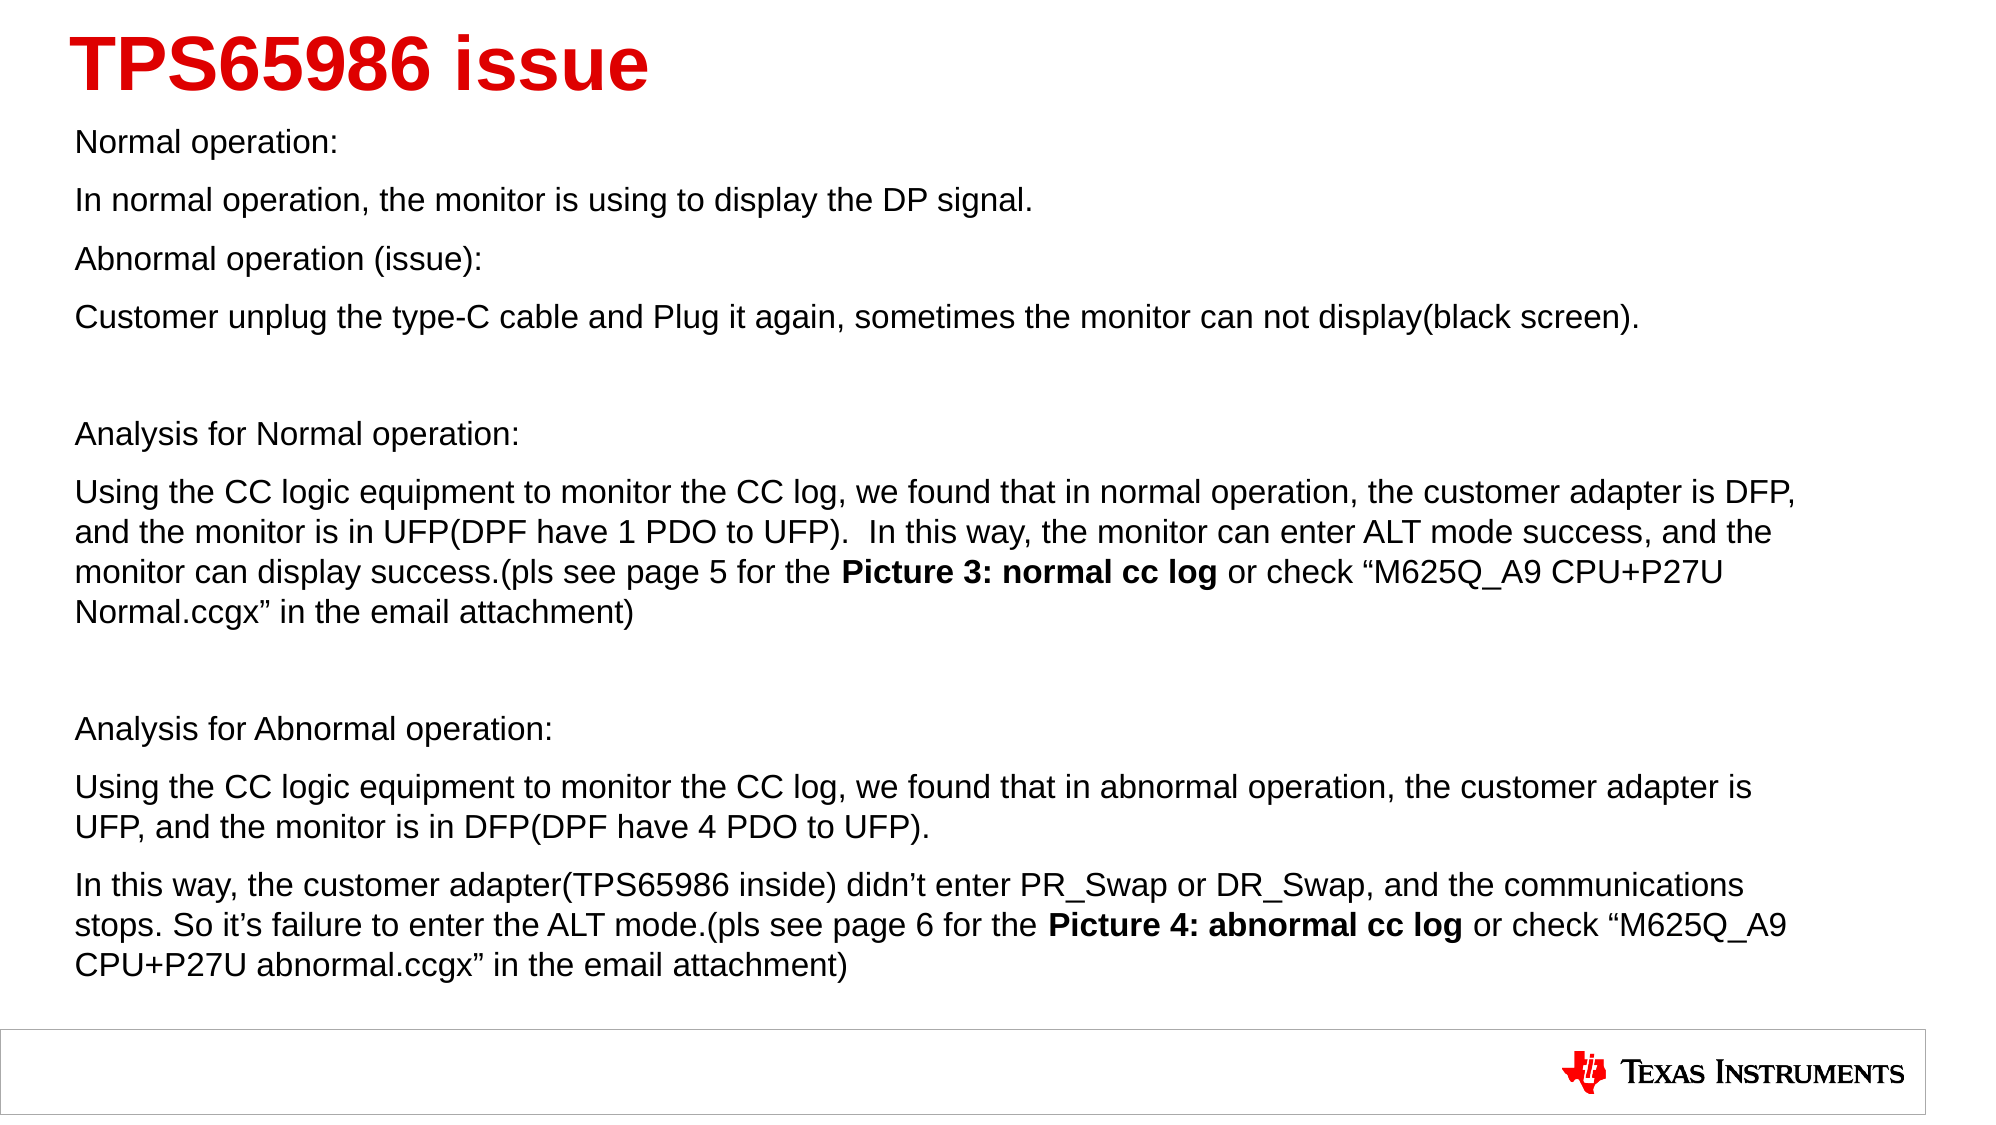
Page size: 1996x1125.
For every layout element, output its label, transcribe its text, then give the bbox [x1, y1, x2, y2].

picture [1562, 1051, 1904, 1094]
title TPS65986 issue [52, 0, 1899, 134]
list Normal operation: In normal operation, the monitor is using to display the DP signal. Abnormal operation (issue): Customer unplug the type-C cable and Plug it again, sometimes the monitor can not display(black screen). Analysis for Normal operation: Using the CC logic equipment to monitor the CC log, we found that in normal operation, the customer adapter is DFP, and the monitor is in UFP(DPF have 1 PDO to UFP). In this way, the monitor can enter ALT mode success, and the monitor can display success.(pls see page 5 for the Picture 3: normal cc log or check “M625Q_A9 CPU+P27U Normal.ccgx” in the email attachment) Analysis for Abnormal operation: Using the CC logic equipment to monitor the CC log, we found that in abnormal operation, the customer adapter is UFP, and the monitor is in DFP(DPF have 4 PDO to UFP). In this way, the customer adapter(TPS65986 inside) didn’t enter PR_Swap or DR_Swap, and the communications stops. So it’s failure to enter the ALT mode.(pls see page 6 for the Picture 4: abnormal cc log or check “M625Q_A9 CPU+P27U abnormal.ccgx” in the email attachment) [57, 134, 1844, 1036]
